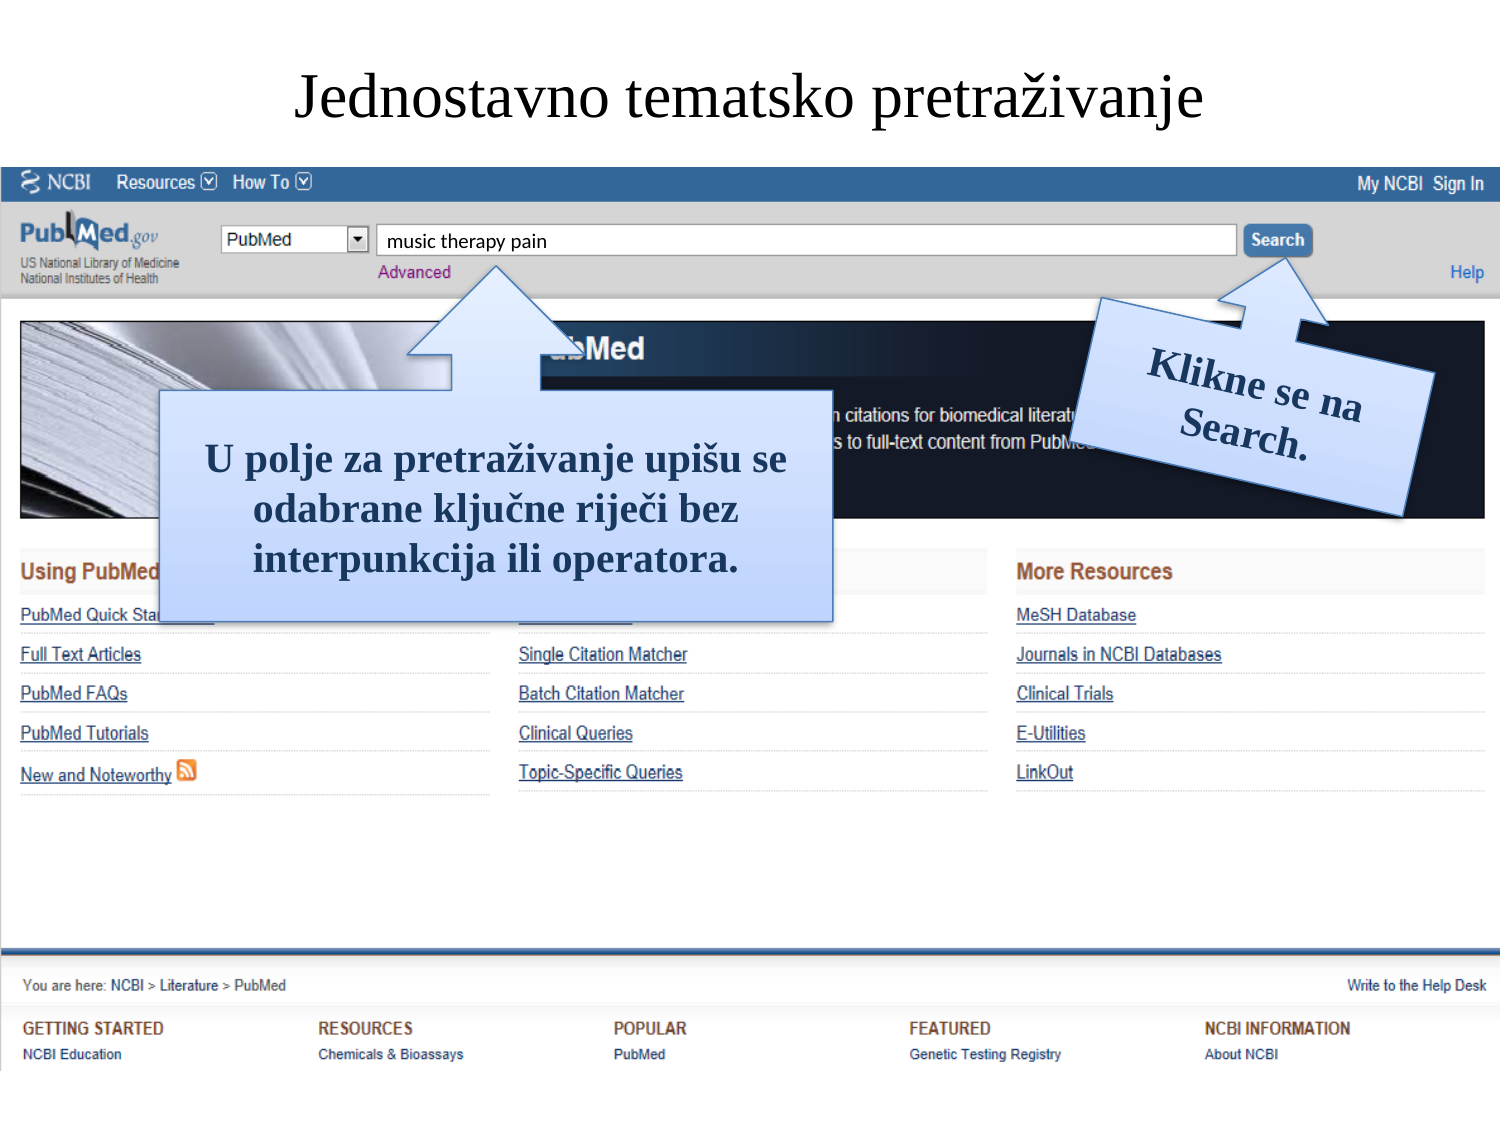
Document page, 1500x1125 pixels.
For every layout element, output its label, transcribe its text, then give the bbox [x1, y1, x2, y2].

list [0, 167, 1500, 1071]
title Jednostavno tematsko pretraživanje [75, 45, 1425, 138]
